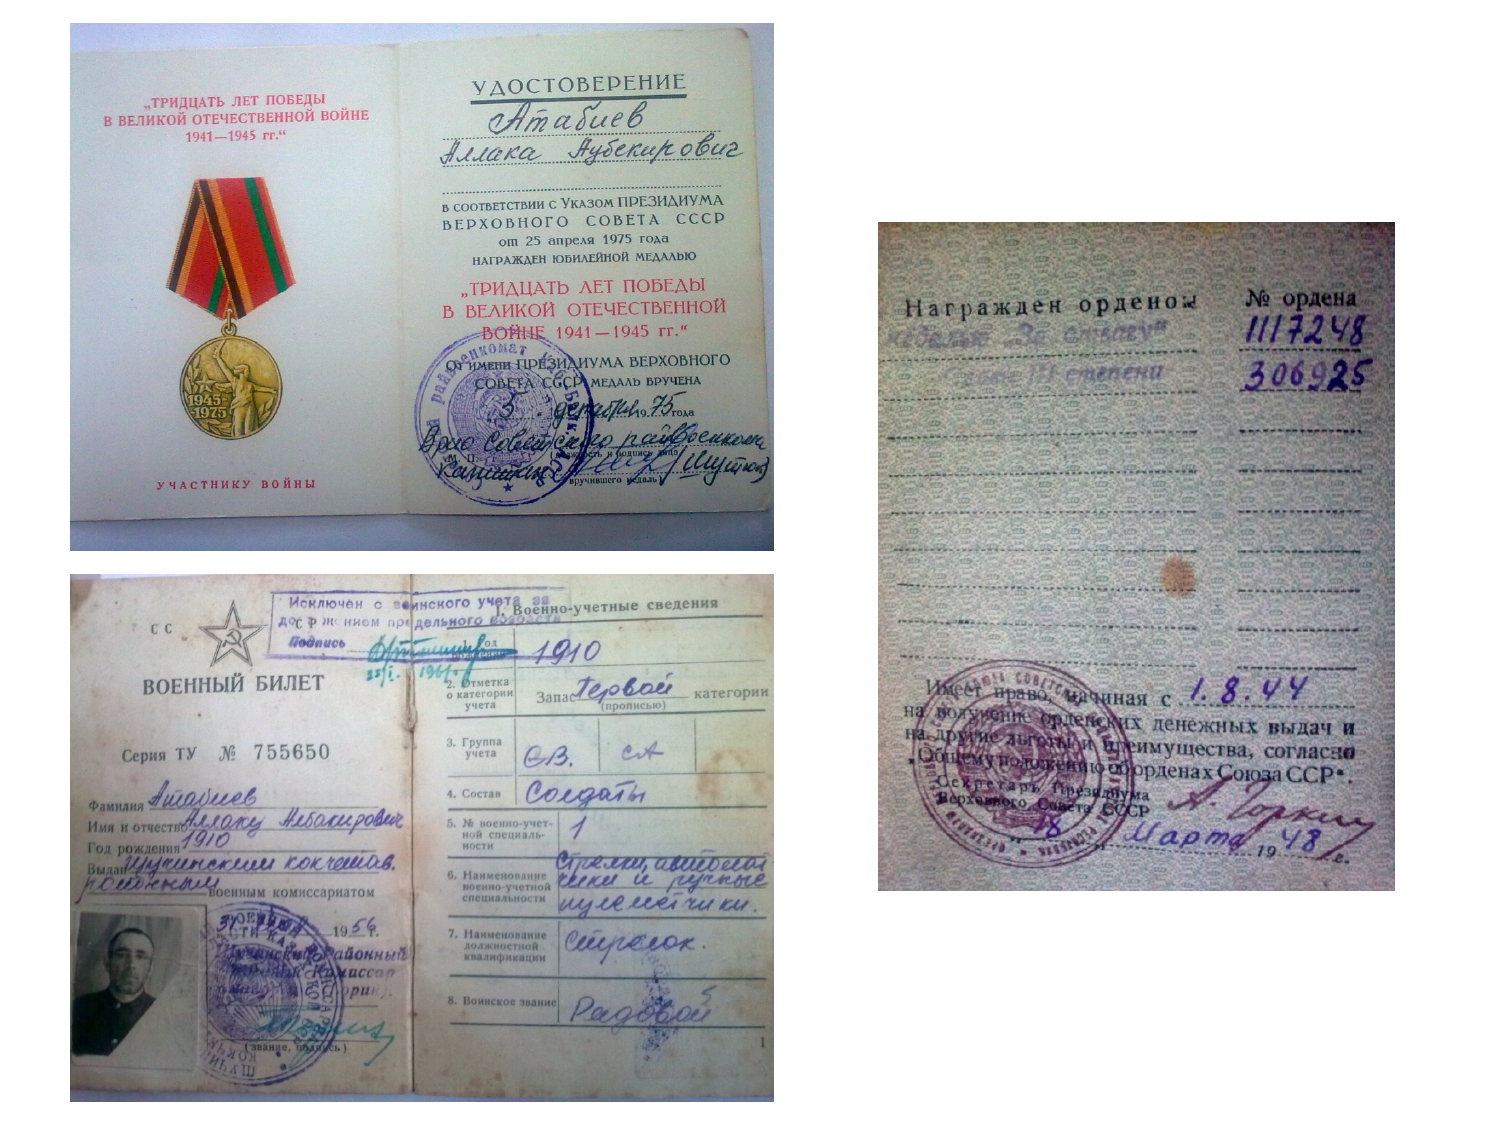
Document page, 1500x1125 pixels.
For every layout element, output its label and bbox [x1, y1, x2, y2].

picture [70, 573, 774, 1102]
picture [878, 222, 1395, 891]
picture [70, 23, 774, 551]
